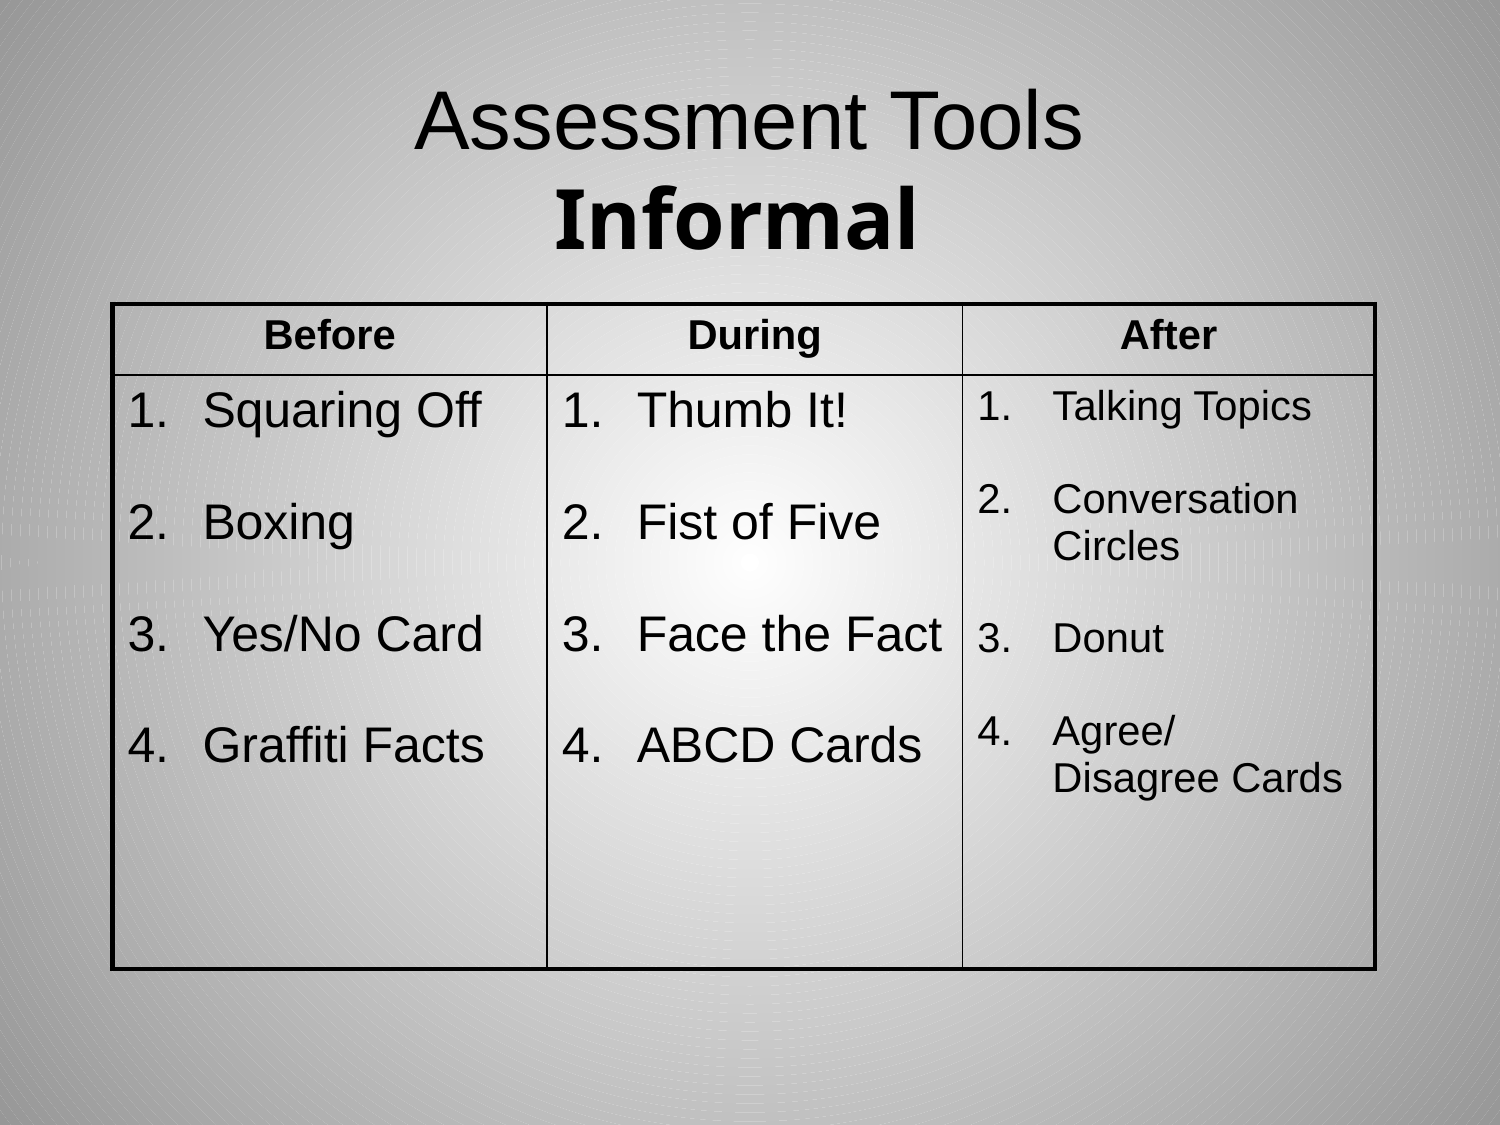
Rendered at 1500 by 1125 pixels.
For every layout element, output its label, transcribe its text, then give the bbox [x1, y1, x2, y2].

table_cell Thumb It! Fist of Five Face the Fact ABCD Cards [548, 376, 962, 967]
table_cell Talking Topics Conversation Circles Donut Agree/ Disagree Cards [963, 376, 1373, 967]
table_cell Squaring Off Boxing Yes/No Card Graffiti Facts [115, 376, 546, 967]
table_header After [963, 306, 1373, 374]
table_header During [548, 306, 962, 374]
title Assessment Tools Informal [62, 87, 1413, 245]
table_header Before [115, 306, 546, 374]
